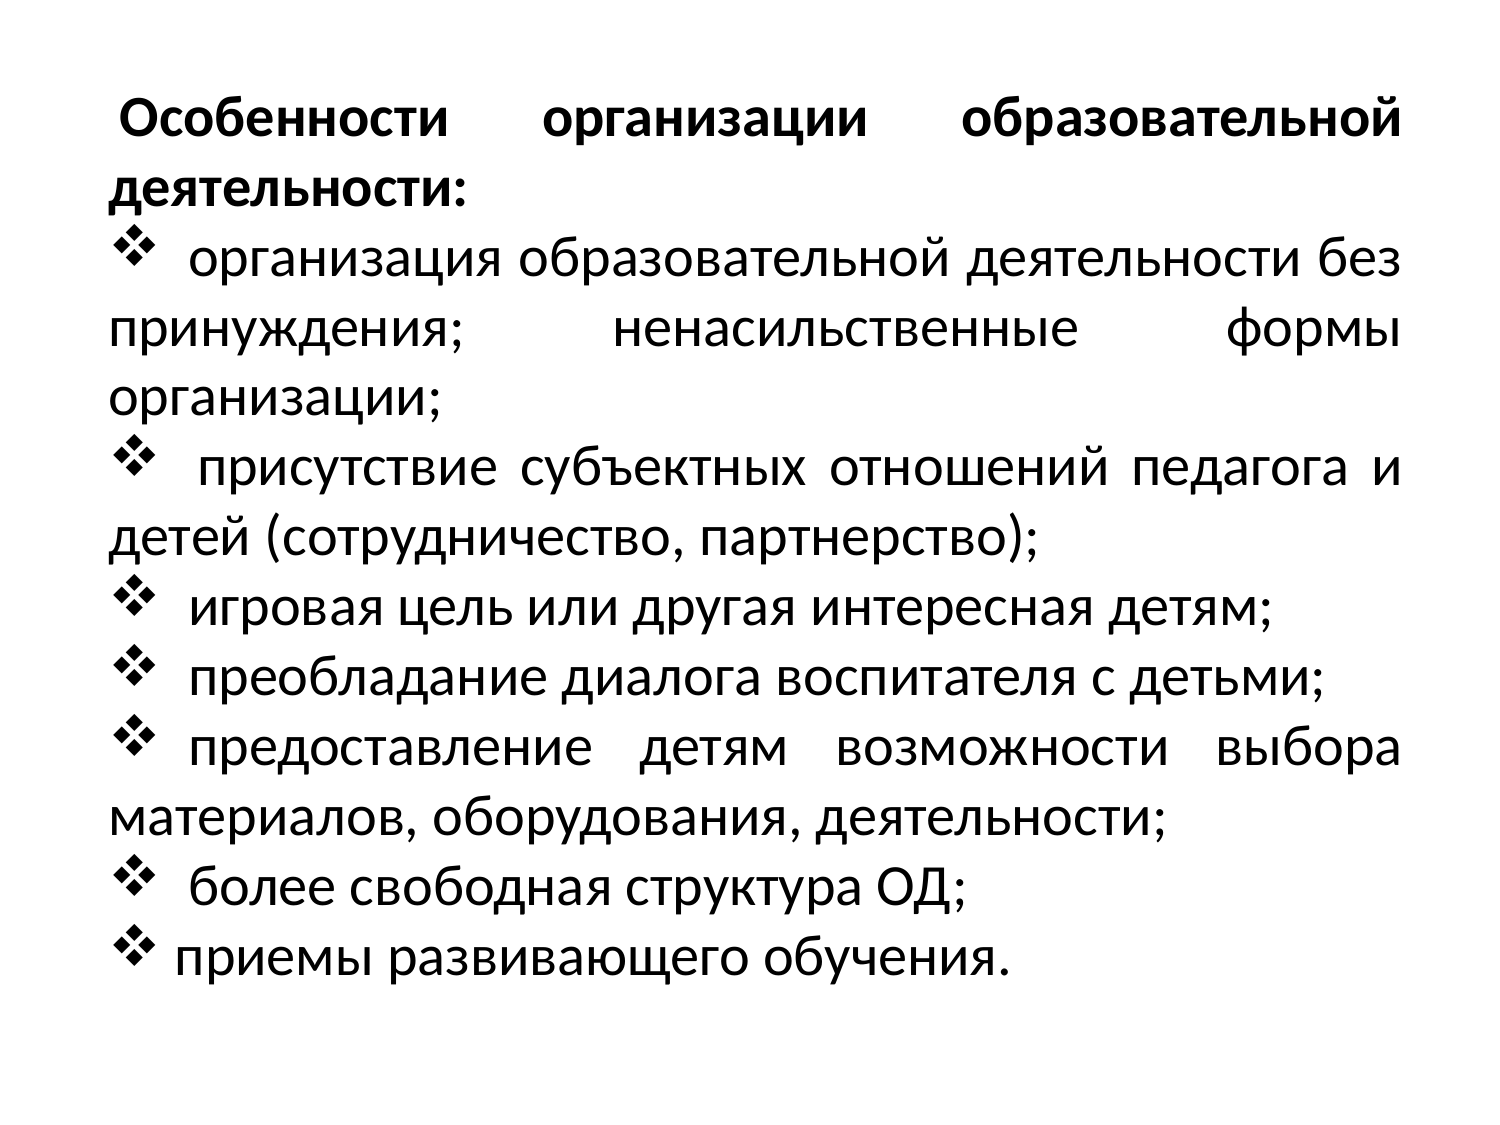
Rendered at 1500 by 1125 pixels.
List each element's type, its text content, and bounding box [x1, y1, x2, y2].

text_box Особенности организации образовательной деятельности: организация образовательной деятельности без принуждения; ненасильственные формы организации; присутствие субъектных отношений педагога и детей (сотрудничество, партнерство); игровая цель или другая интересная детям; преобладание диалога воспитателя с детьми; предоставление детям возможности выбора материалов, оборудования, деятельности; более свободная структура ОД; приемы развивающего обучения. [93, 70, 1418, 1045]
